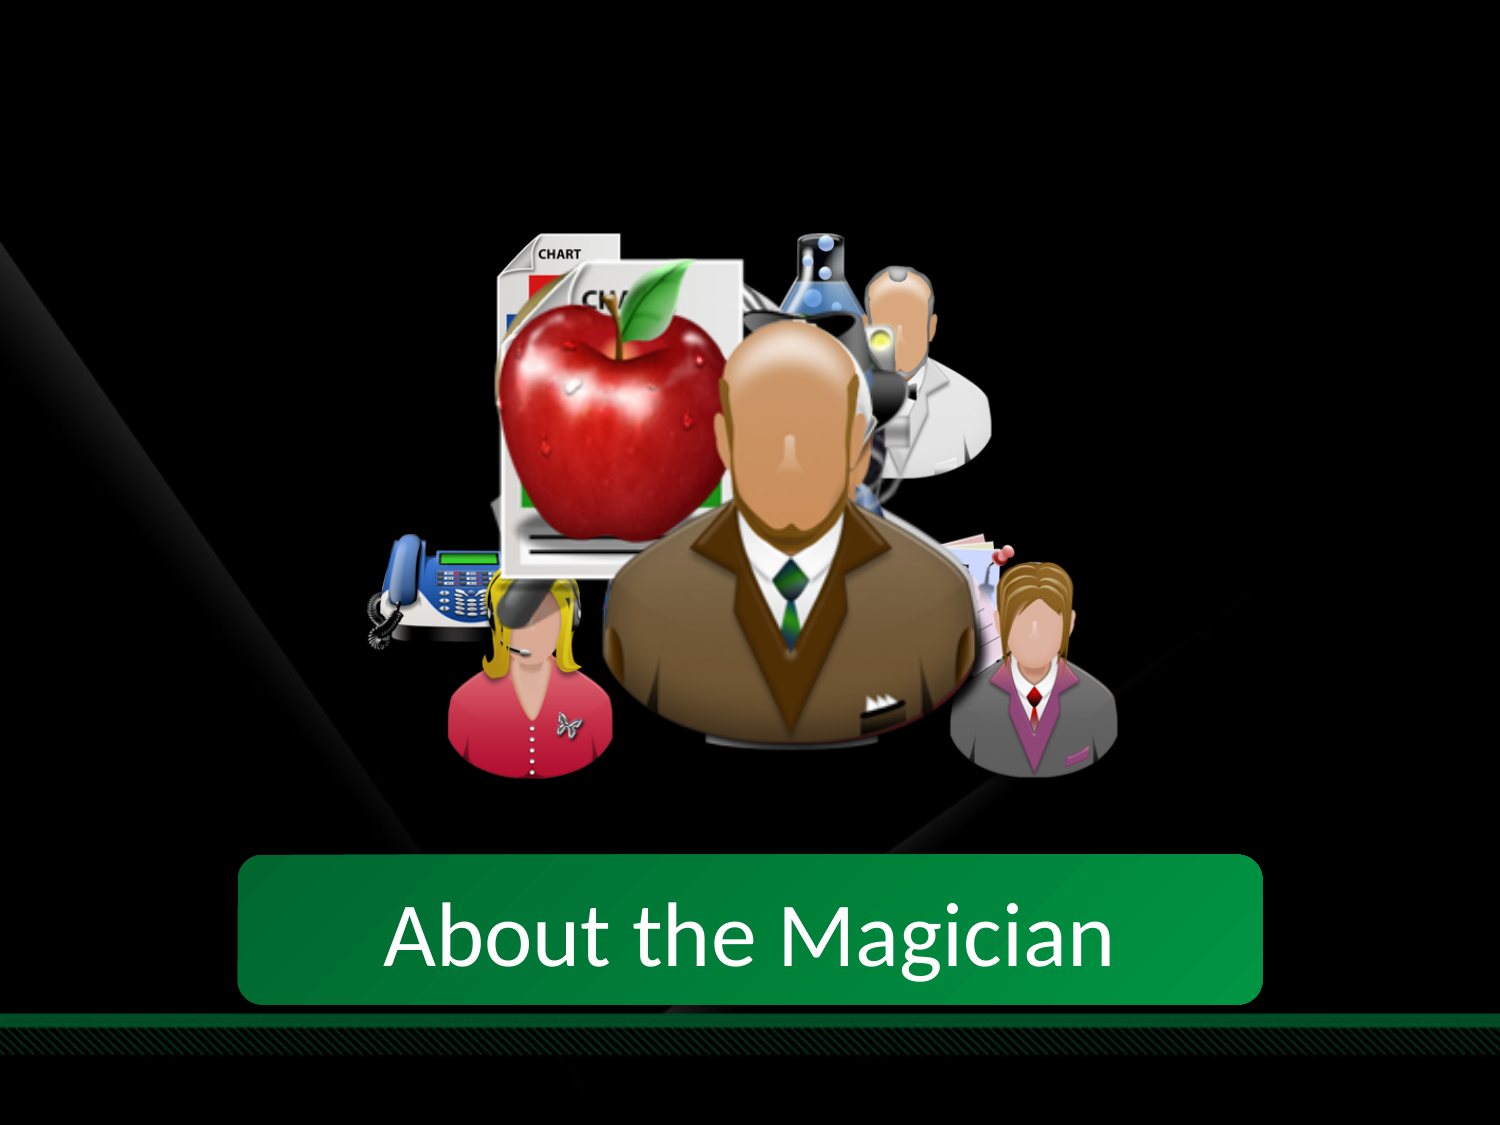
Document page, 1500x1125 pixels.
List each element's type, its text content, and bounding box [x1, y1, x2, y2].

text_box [362, 227, 1138, 798]
picture [0, 0, 1500, 1125]
text_box About the Magician [237, 854, 1263, 1005]
